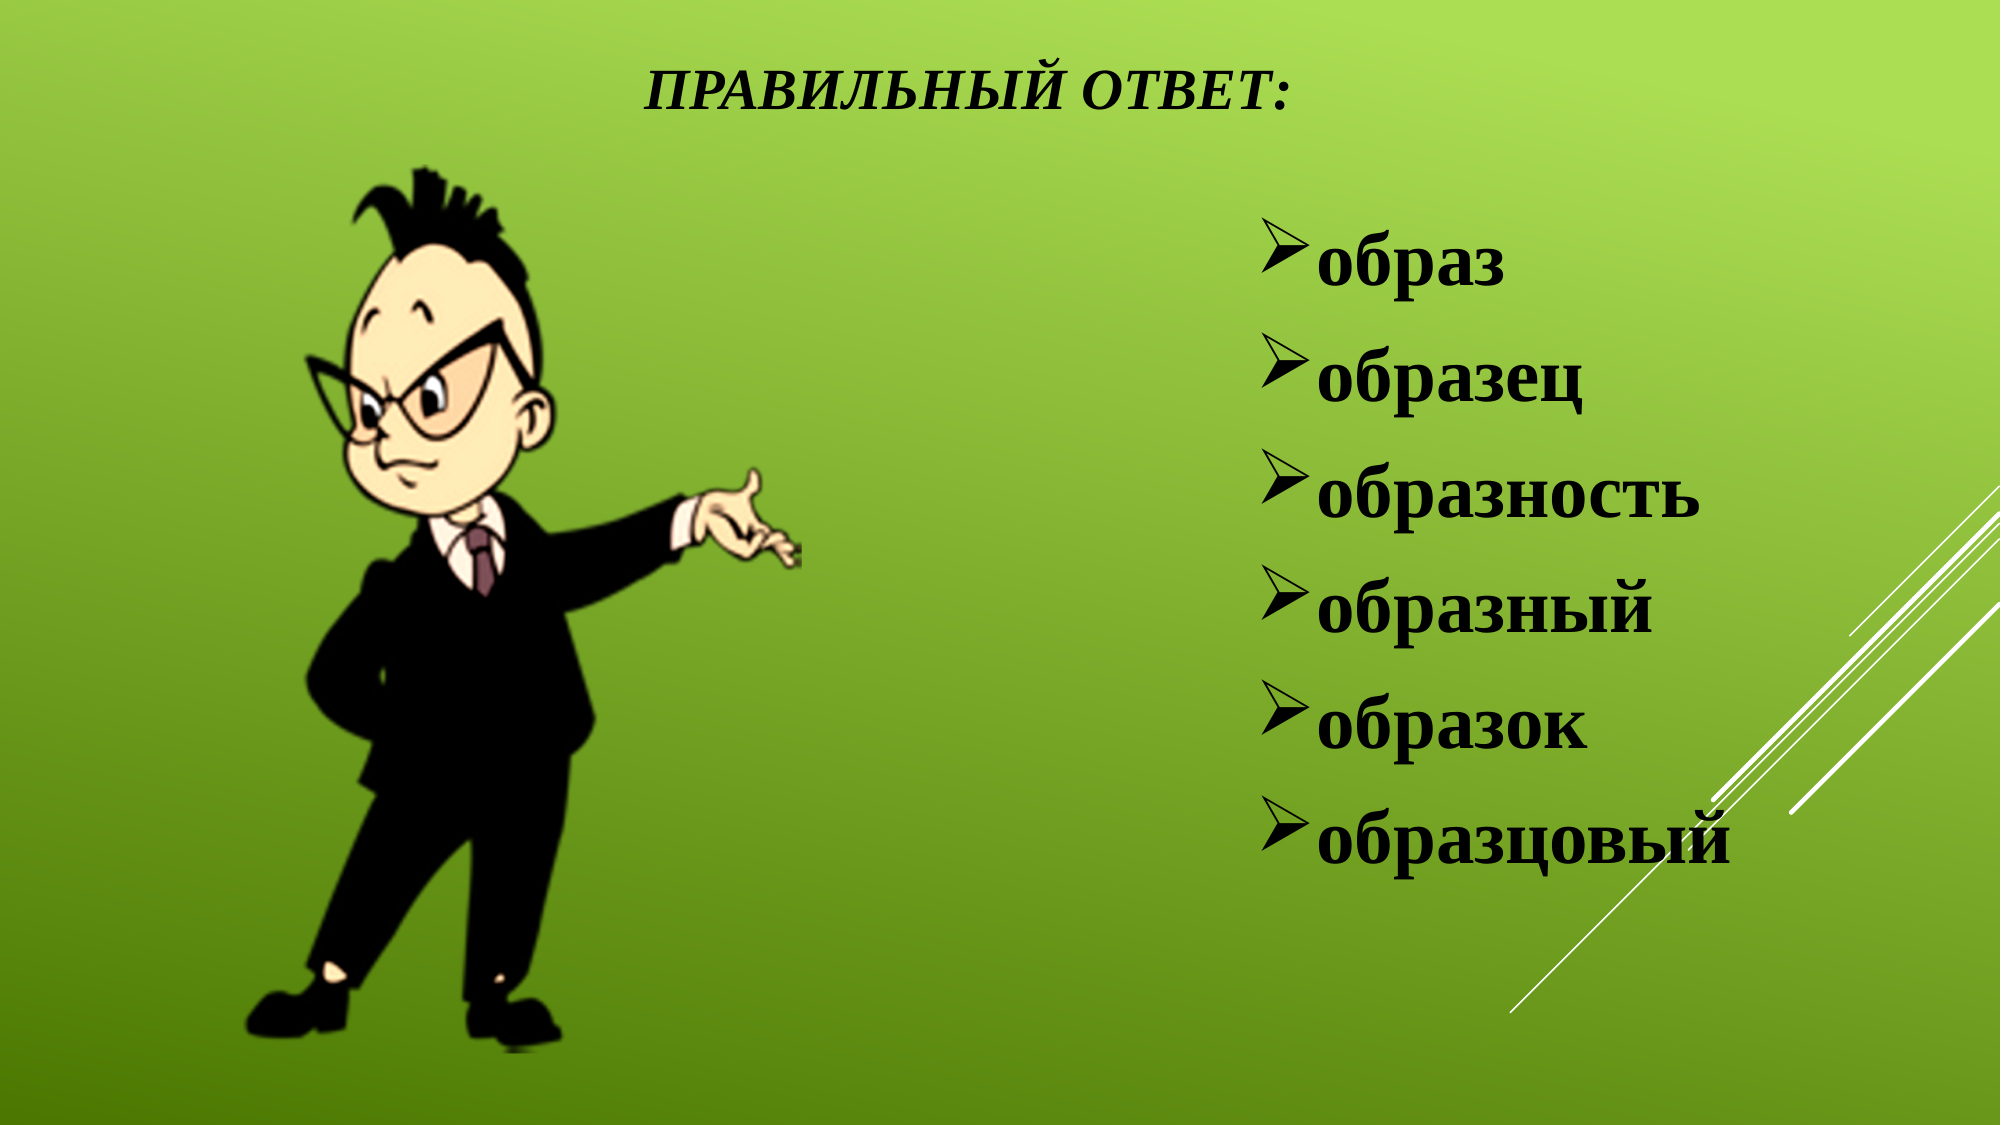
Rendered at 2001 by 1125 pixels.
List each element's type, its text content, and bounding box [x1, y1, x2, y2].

text_box образ образец образность образный образок образцовый [1240, 195, 1800, 887]
picture [193, 129, 825, 1072]
text_box ПРАВИЛЬНЫЙ ОТВЕТ: [508, 43, 1429, 129]
